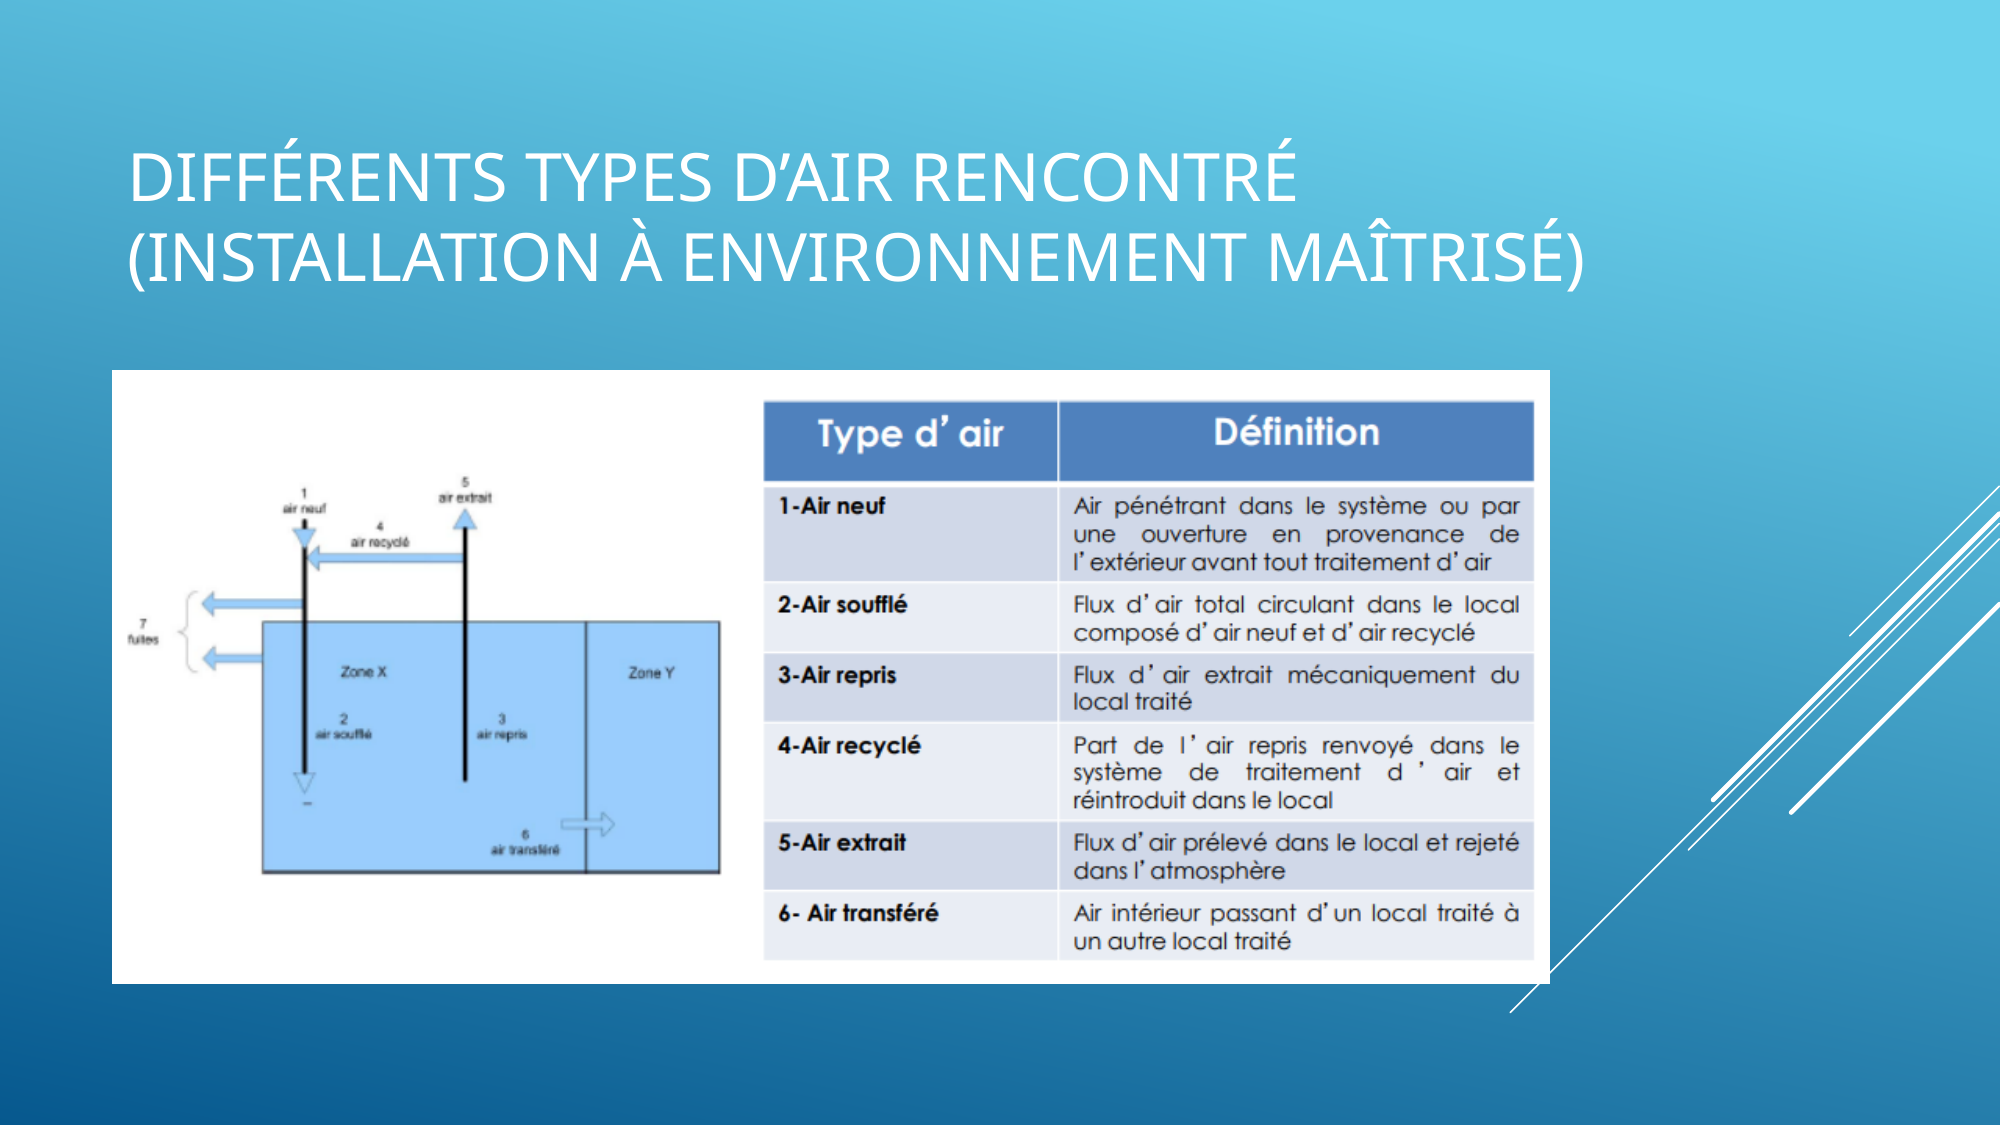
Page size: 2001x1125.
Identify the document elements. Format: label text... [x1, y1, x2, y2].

title Différents types d’air rencontré (installation à environnement maîtrisé) [112, 112, 1763, 317]
picture [111, 370, 1550, 984]
